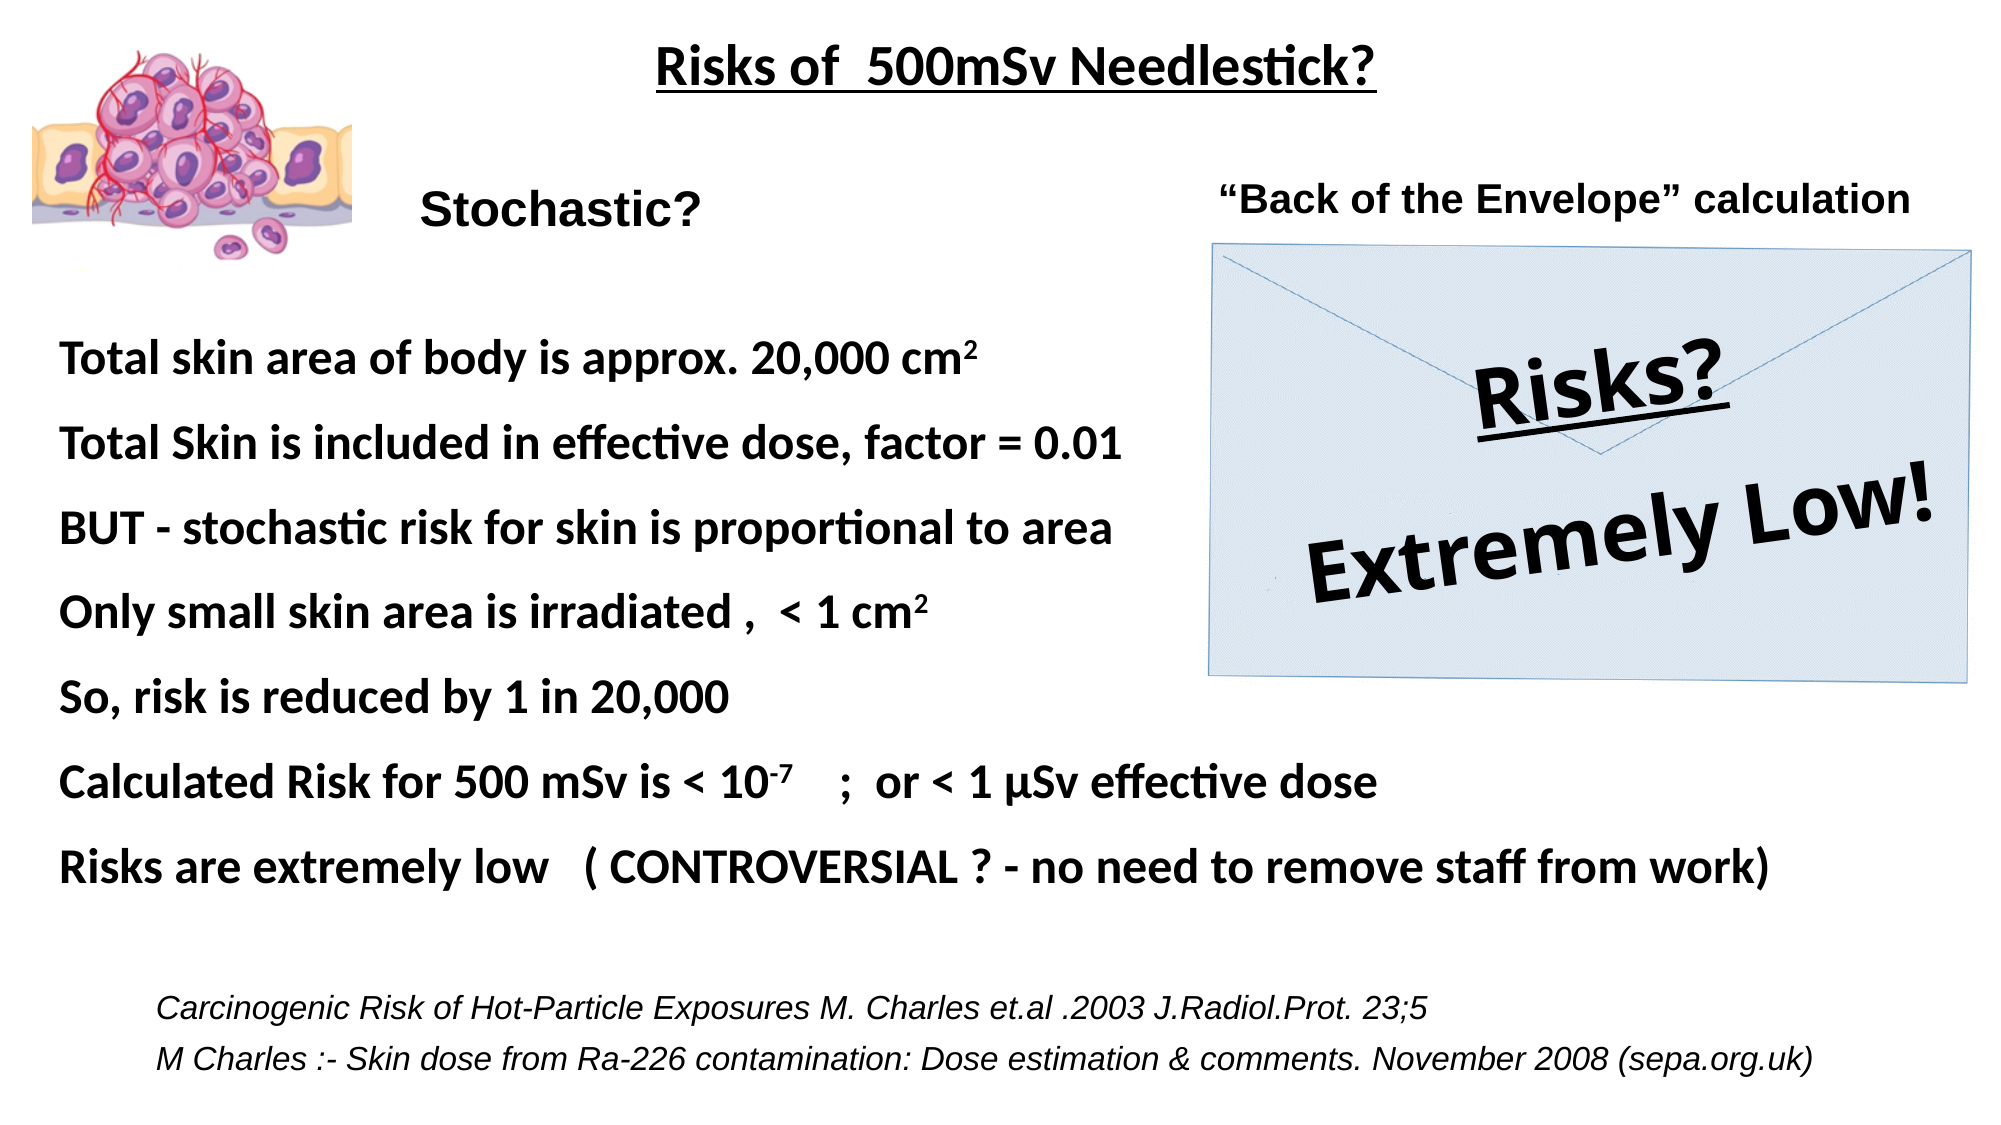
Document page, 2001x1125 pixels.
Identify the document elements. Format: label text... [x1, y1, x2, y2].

text_box Stochastic? [404, 175, 826, 257]
text_box Risks of 500mSv Needlestick? [524, 0, 1509, 126]
picture [32, 38, 352, 271]
text_box Carcinogenic Risk of Hot-Particle Exposures M. Charles et.al .2003 J.Radiol.Prot. 23;5 M Charles :- Skin dose from Ra-226 contamination: Dose estimation & comments. November 2008 (sepa.org.uk) [140, 983, 1875, 1065]
text_box Total skin area of body is approx. 20,000 cm2 Total Skin is included in effective dose, factor = 0.01 BUT - stochastic risk for skin is proportional to area Only small skin area is irradiated , < 1 cm2 So, risk is reduced by 1 in 20,000 Calculated Risk for 500 mSv is < 10-7 ; or < 1 µSv effective dose Risks are extremely low ( CONTROVERSIAL ? - no need to remove staff from work) [44, 278, 1837, 940]
picture [1197, 232, 1981, 693]
text_box “Back of the Envelope” calculation [1203, 170, 1960, 232]
